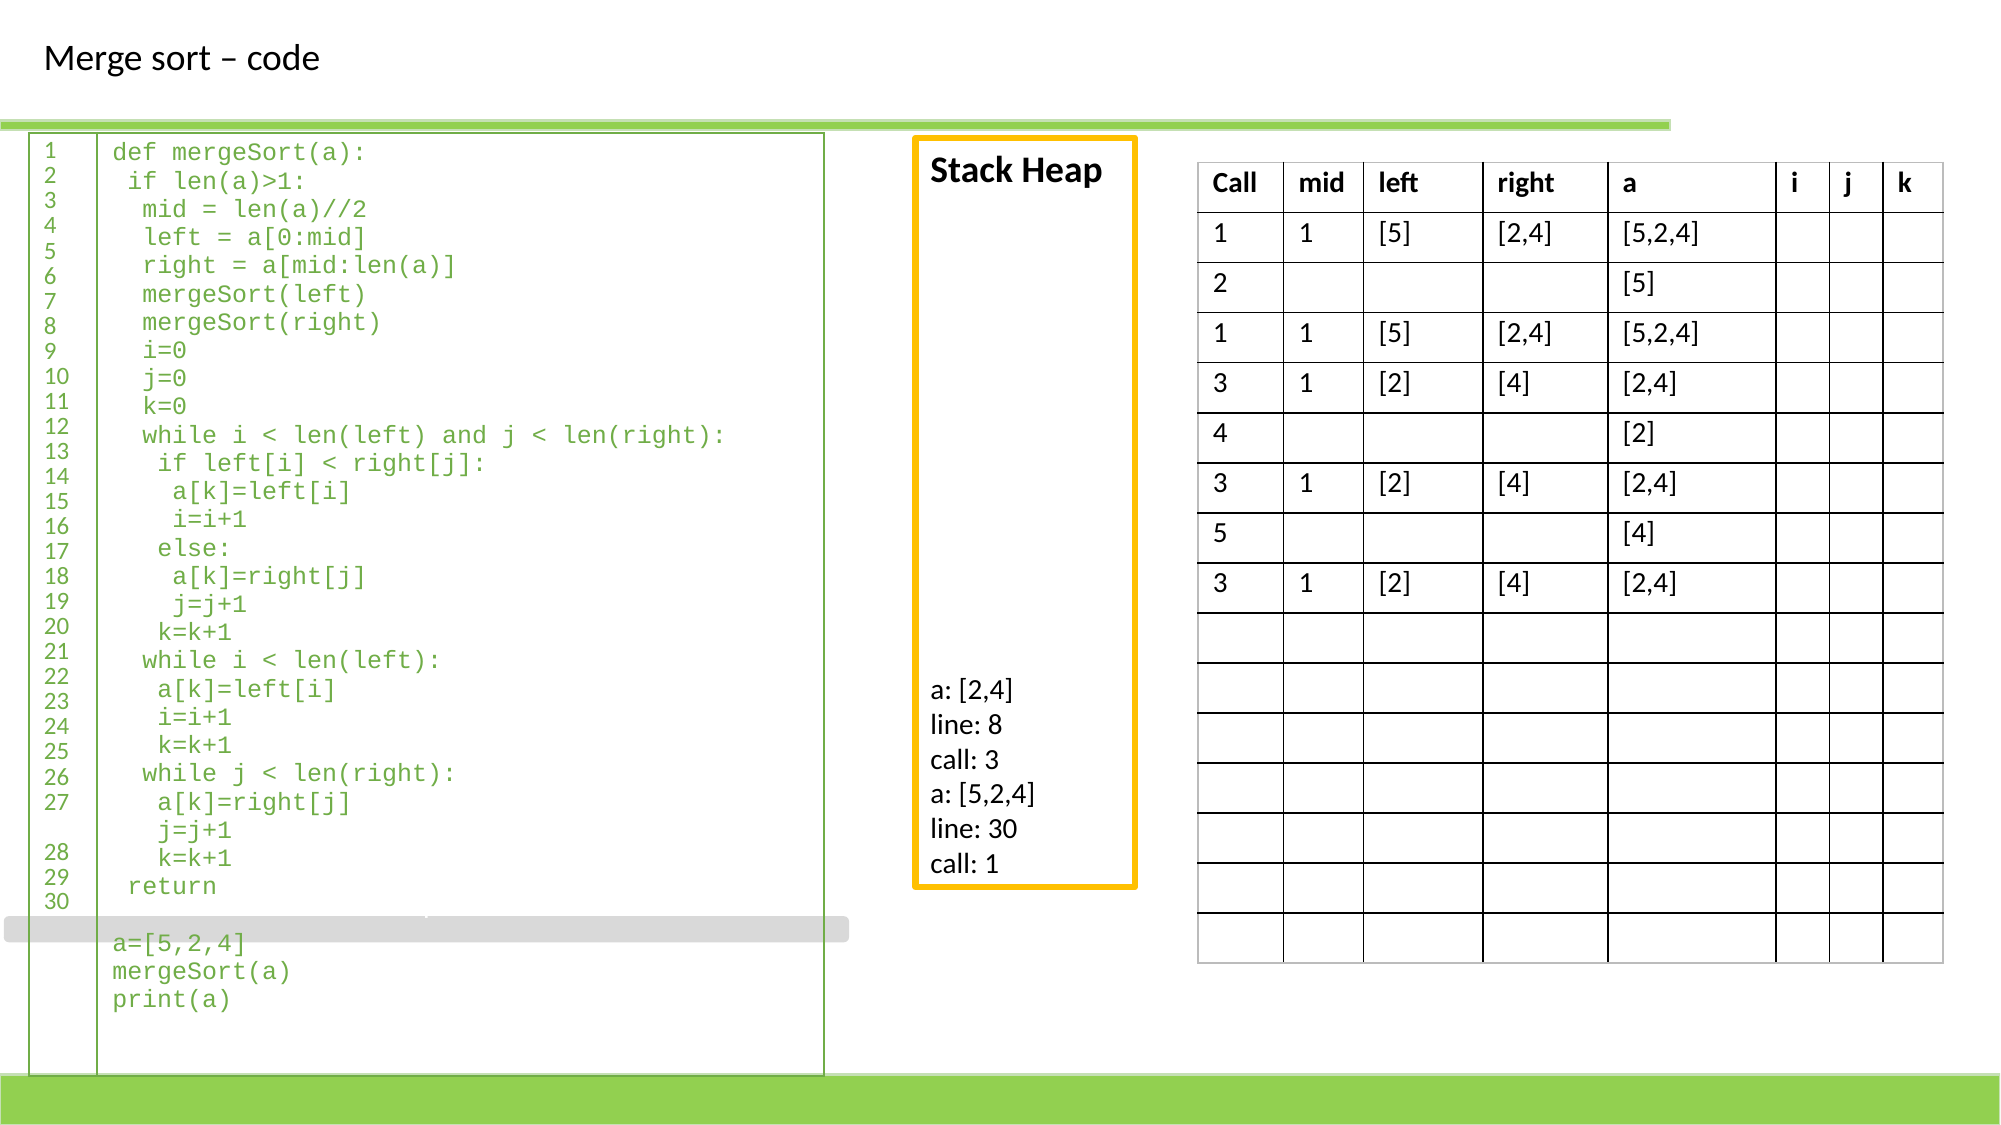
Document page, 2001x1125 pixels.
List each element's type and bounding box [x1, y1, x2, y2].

table_cell [1364, 213, 1482, 262]
table_cell [1199, 363, 1283, 412]
table_cell [1284, 664, 1363, 712]
table_cell [1484, 263, 1607, 312]
table_cell [1777, 514, 1829, 562]
table_cell [1609, 313, 1775, 362]
table_cell [1284, 514, 1363, 562]
table_header [98, 134, 823, 1075]
table_cell [1609, 263, 1775, 312]
table_cell [1199, 714, 1283, 762]
table_cell [1284, 864, 1363, 912]
table_cell [1830, 363, 1882, 412]
table_header [1777, 163, 1829, 212]
table_cell [1364, 363, 1482, 412]
table_cell [1199, 764, 1283, 812]
table_cell [1777, 864, 1829, 912]
table_cell [1609, 614, 1775, 662]
table_cell [1484, 614, 1607, 662]
table_cell [1609, 814, 1775, 862]
table_cell [1777, 263, 1829, 312]
table_cell [1830, 313, 1882, 362]
table_cell [1830, 263, 1882, 312]
table_cell [1484, 213, 1607, 262]
table_cell [1284, 914, 1363, 962]
table_cell [1884, 814, 1942, 862]
table_cell [1830, 614, 1882, 662]
table_cell [1884, 313, 1942, 362]
table_cell [1284, 363, 1363, 412]
table_header [30, 134, 96, 1075]
table_cell [1364, 464, 1482, 512]
table_cell [1199, 864, 1283, 912]
table_cell [1777, 664, 1829, 712]
table_cell [1484, 363, 1607, 412]
table_cell [1284, 414, 1363, 462]
table_cell [1884, 363, 1942, 412]
table_cell [1484, 664, 1607, 712]
table_cell [1484, 564, 1607, 612]
table_cell [1609, 764, 1775, 812]
table_cell [1777, 213, 1829, 262]
table_cell [1364, 914, 1482, 962]
table_cell [1484, 714, 1607, 762]
table_cell [1364, 514, 1482, 562]
table_cell [1199, 464, 1283, 512]
table_cell [1284, 213, 1363, 262]
table_cell [1484, 514, 1607, 562]
table_cell [1830, 464, 1882, 512]
table_header [1199, 163, 1283, 212]
table_cell [1777, 764, 1829, 812]
text_box [3, 916, 28, 943]
table_cell [1199, 914, 1283, 962]
table_cell [1284, 614, 1363, 662]
table_cell [1484, 414, 1607, 462]
table_cell [1609, 914, 1775, 962]
table_cell [1609, 414, 1775, 462]
table_cell [1199, 213, 1283, 262]
table_cell [1884, 263, 1942, 312]
table_cell [1199, 664, 1283, 712]
table_cell [1884, 514, 1942, 562]
table_cell [1884, 664, 1942, 712]
text_box [28, 25, 1072, 86]
table_cell [1884, 564, 1942, 612]
table_cell [1364, 564, 1482, 612]
table_cell [1284, 814, 1363, 862]
table_cell [1884, 213, 1942, 262]
table_cell [1884, 764, 1942, 812]
table_header [1609, 163, 1775, 212]
table_cell [1284, 313, 1363, 362]
table_cell [1830, 814, 1882, 862]
table_cell [1609, 714, 1775, 762]
table_cell [1364, 614, 1482, 662]
table_cell [1884, 614, 1942, 662]
table_cell [1364, 313, 1482, 362]
table_cell [1609, 864, 1775, 912]
table_cell [1777, 363, 1829, 412]
table_cell [1199, 263, 1283, 312]
table_cell [1364, 814, 1482, 862]
table_cell [1199, 313, 1283, 362]
table_cell [1830, 864, 1882, 912]
table_cell [1830, 714, 1882, 762]
table_cell [1364, 714, 1482, 762]
table_cell [1484, 464, 1607, 512]
table_cell [1609, 514, 1775, 562]
table_header [1364, 163, 1482, 212]
table_cell [1484, 914, 1607, 962]
table_cell [1199, 814, 1283, 862]
table_cell [1484, 814, 1607, 862]
table_cell [1199, 414, 1283, 462]
table_cell [1777, 414, 1829, 462]
table_cell [1199, 564, 1283, 612]
table_cell [1364, 263, 1482, 312]
table_cell [1884, 864, 1942, 912]
table_cell [1284, 464, 1363, 512]
table_cell [1830, 914, 1882, 962]
table_cell [1284, 263, 1363, 312]
table_cell [1830, 213, 1882, 262]
table_header [1284, 163, 1363, 212]
text_box [825, 916, 850, 943]
table_cell [1830, 664, 1882, 712]
table_cell [1199, 614, 1283, 662]
table_cell [1777, 914, 1829, 962]
table_cell [1484, 313, 1607, 362]
table_cell [1364, 414, 1482, 462]
table_cell [1884, 714, 1942, 762]
table_cell [1777, 564, 1829, 612]
table_cell [1364, 864, 1482, 912]
table_header [1484, 163, 1607, 212]
table_cell [1777, 714, 1829, 762]
table_cell [1777, 313, 1829, 362]
table_cell [1484, 764, 1607, 812]
table_cell [1609, 564, 1775, 612]
table_cell [1830, 414, 1882, 462]
table_cell [1884, 414, 1942, 462]
table_cell [1284, 764, 1363, 812]
table_cell [1609, 363, 1775, 412]
table_cell [1609, 213, 1775, 262]
text_box [915, 137, 1135, 888]
table_cell [1830, 564, 1882, 612]
table_cell [1364, 764, 1482, 812]
table_cell [1199, 514, 1283, 562]
table_cell [1284, 714, 1363, 762]
table_cell [1484, 864, 1607, 912]
table_cell [1830, 514, 1882, 562]
table_header [1830, 163, 1882, 212]
table_cell [1284, 564, 1363, 612]
table_cell [1884, 464, 1942, 512]
table_cell [1777, 464, 1829, 512]
table_cell [1364, 664, 1482, 712]
table_cell [1777, 614, 1829, 662]
table_cell [1777, 814, 1829, 862]
table_cell [1830, 764, 1882, 812]
table_cell [1884, 914, 1942, 962]
table_cell [1609, 664, 1775, 712]
table_cell [1609, 464, 1775, 512]
table_header [1884, 163, 1942, 212]
